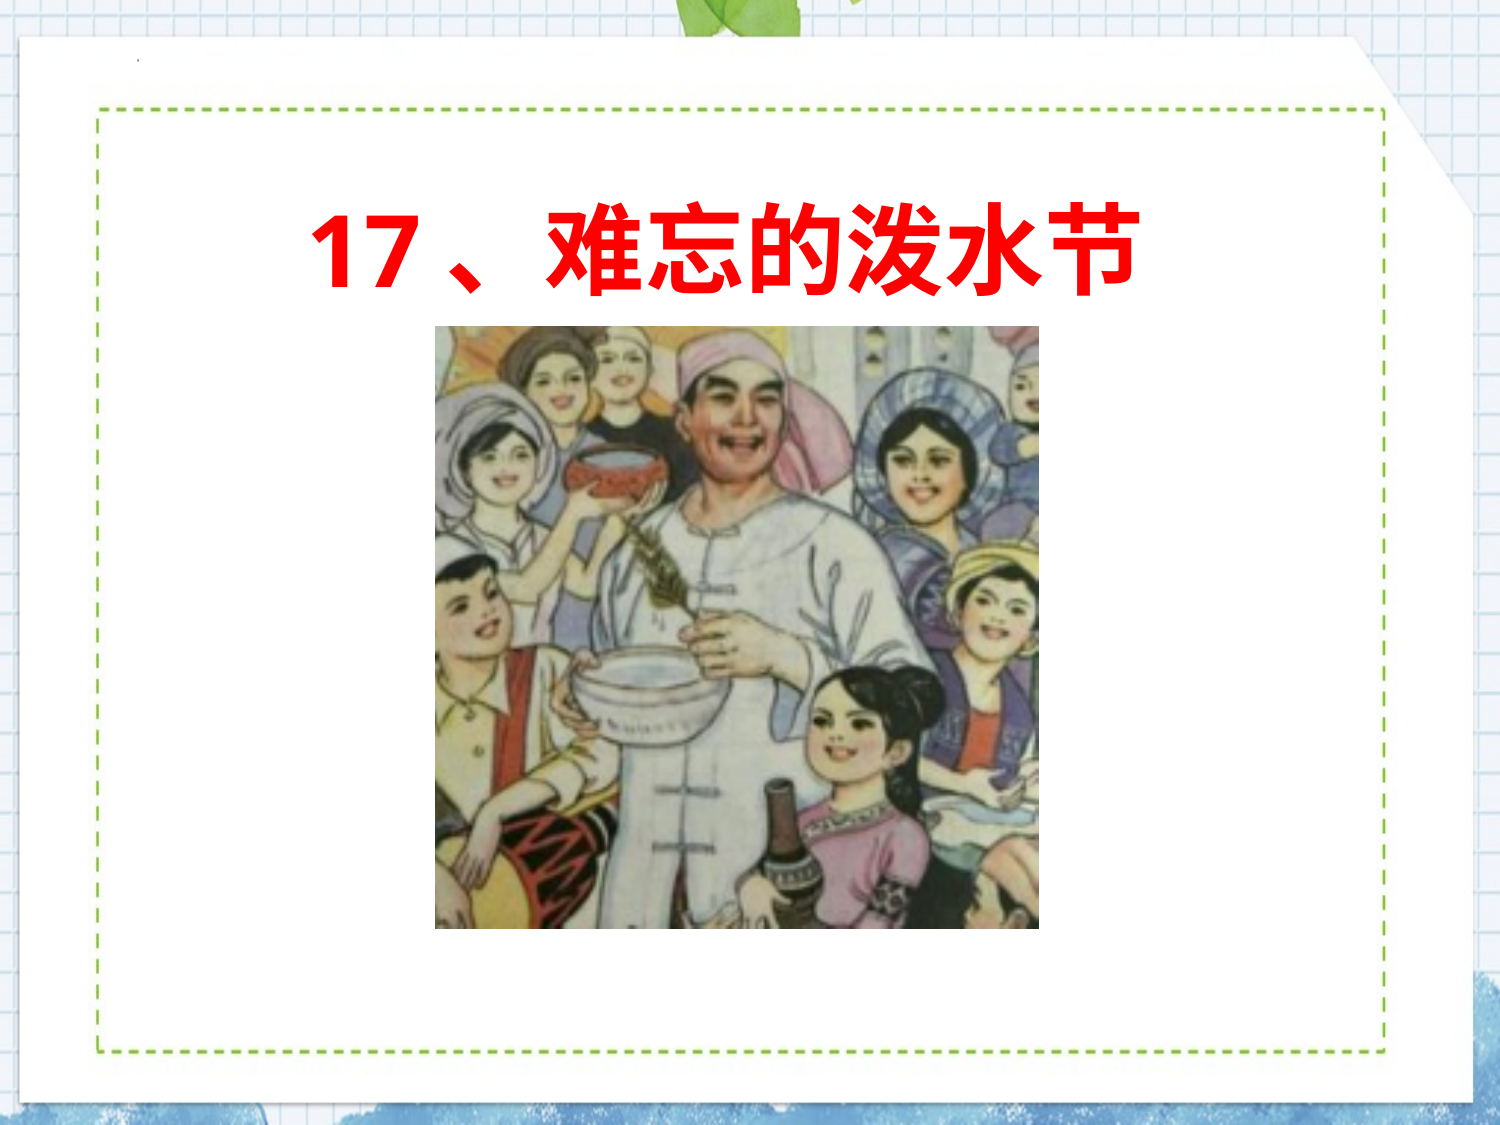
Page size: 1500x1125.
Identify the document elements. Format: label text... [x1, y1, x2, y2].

picture [0, 315, 1500, 1125]
picture [0, 0, 1500, 179]
text_box 17、难忘的泼水节 [0, 179, 1500, 315]
